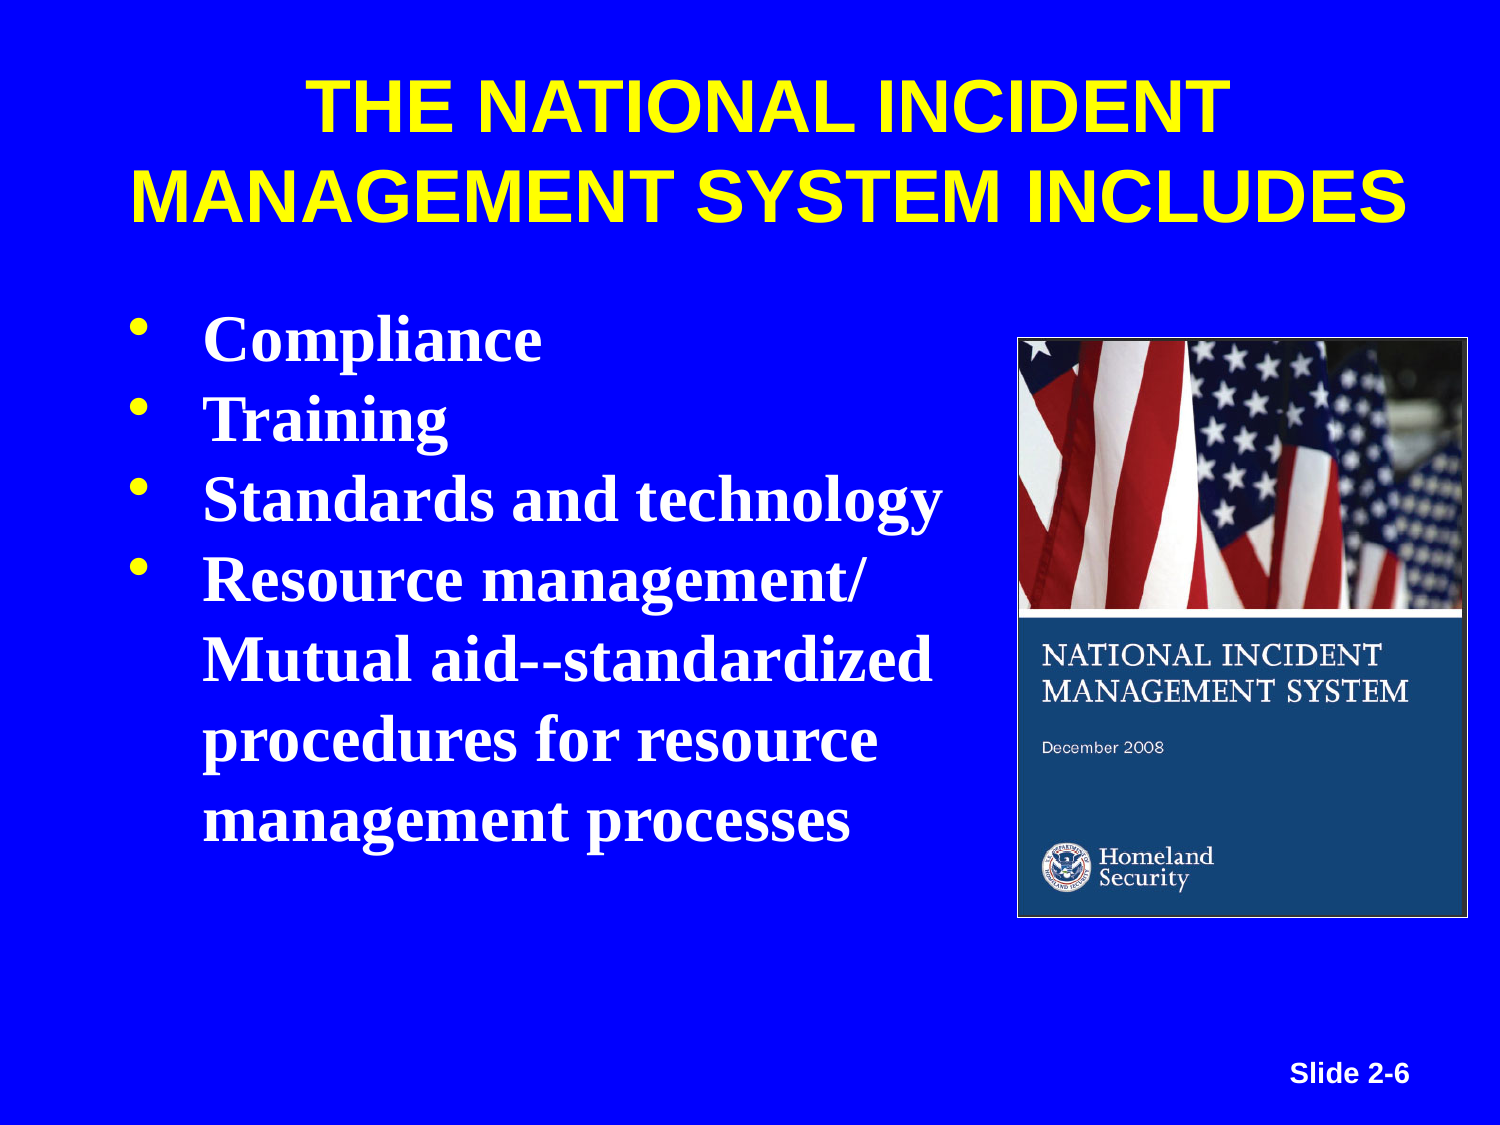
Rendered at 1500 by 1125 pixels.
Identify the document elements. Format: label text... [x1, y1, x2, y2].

slide_number Slide 2-6 [1074, 1046, 1426, 1125]
text_box THE NATIONAL INCIDENT MANAGEMENT SYSTEM INCLUDES [75, 49, 1463, 245]
picture [1016, 337, 1469, 918]
list Compliance Training Standards and technology Resource management/ Mutual aid--standardized procedures for resource management processes [112, 287, 1438, 1026]
